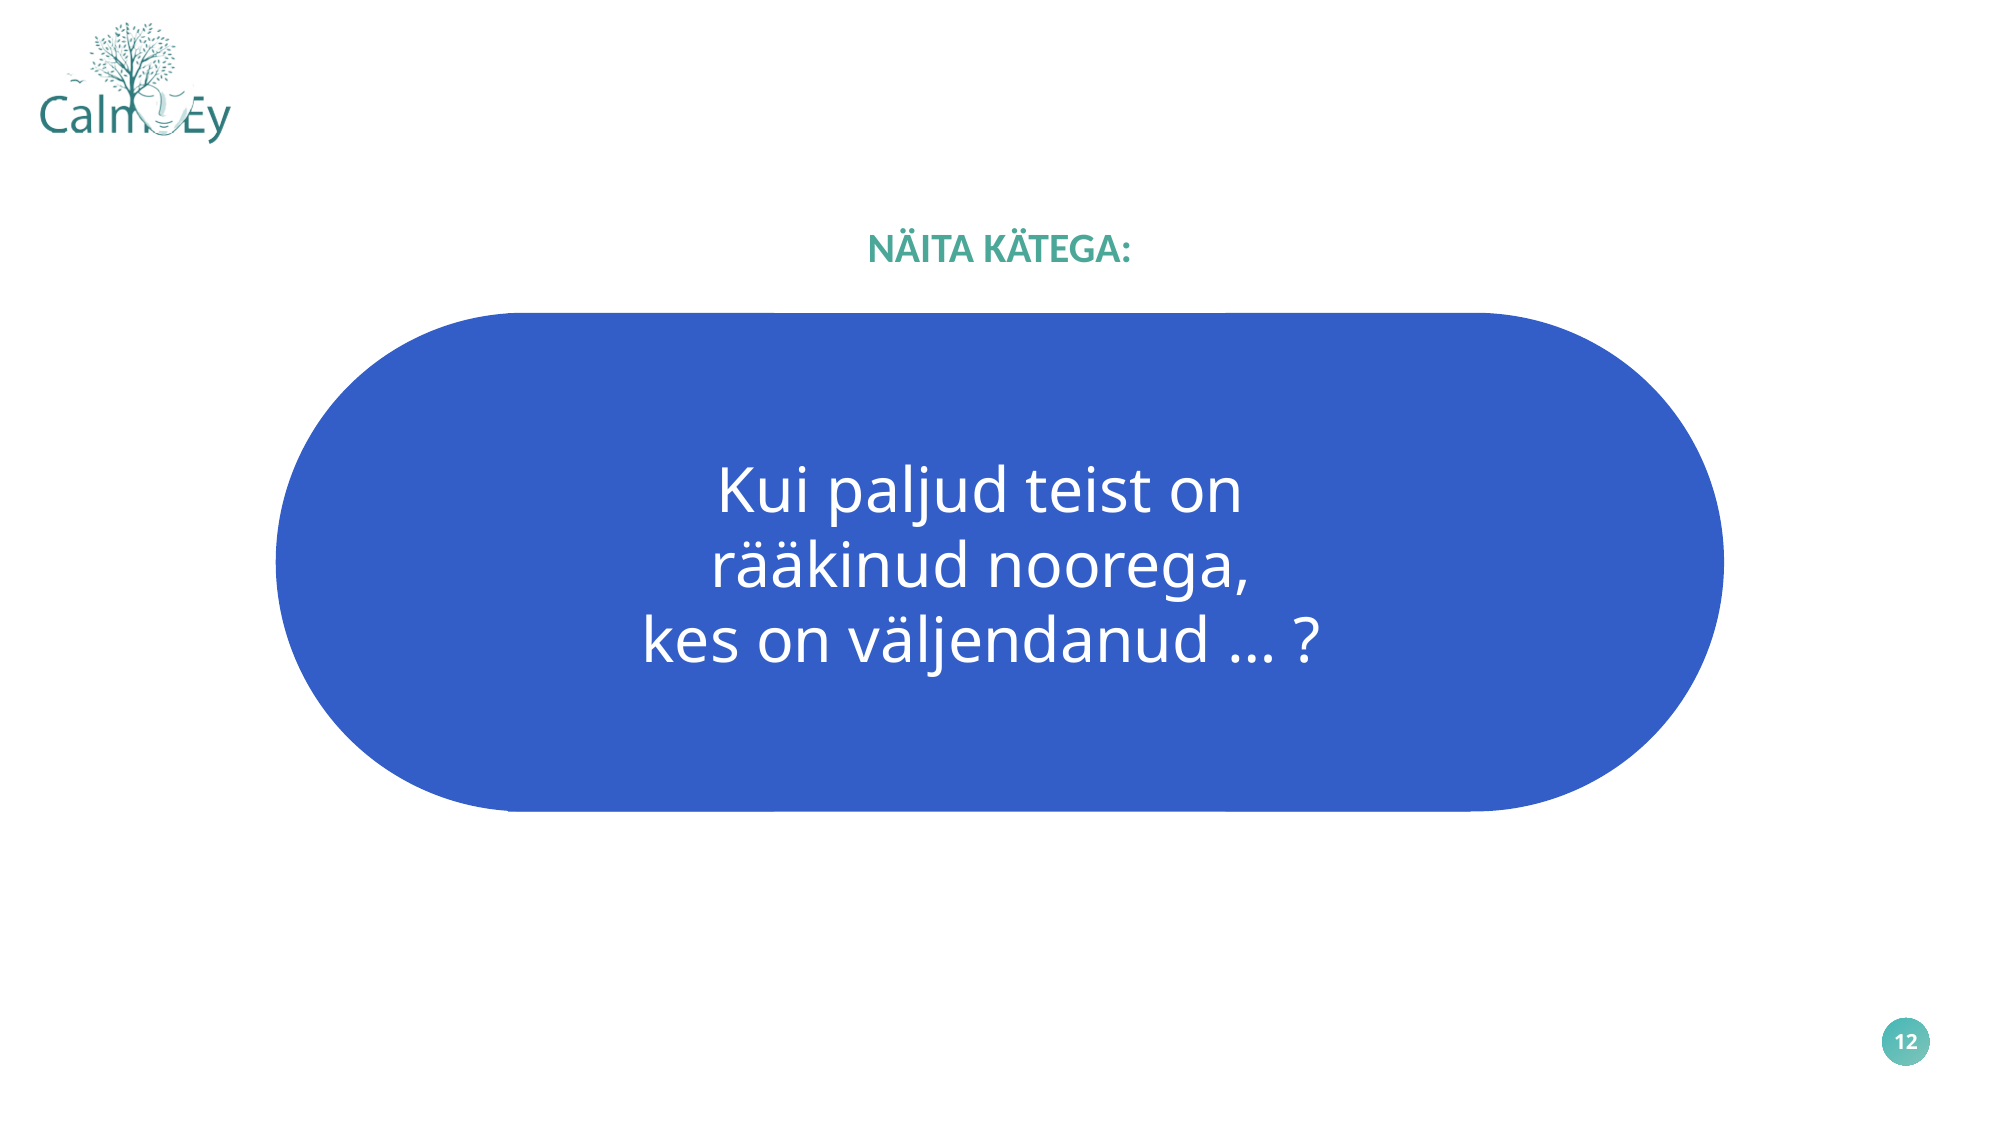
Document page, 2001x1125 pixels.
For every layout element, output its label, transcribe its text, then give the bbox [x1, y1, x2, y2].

text_box [275, 313, 508, 811]
text_box Kui paljud teist on rääkinud noorega, kes on väljendanud … ? [508, 313, 1471, 812]
text_box [1225, 312, 1725, 812]
picture [19, 4, 256, 152]
text_box NÄITA KÄTEGA: [594, 212, 1405, 287]
